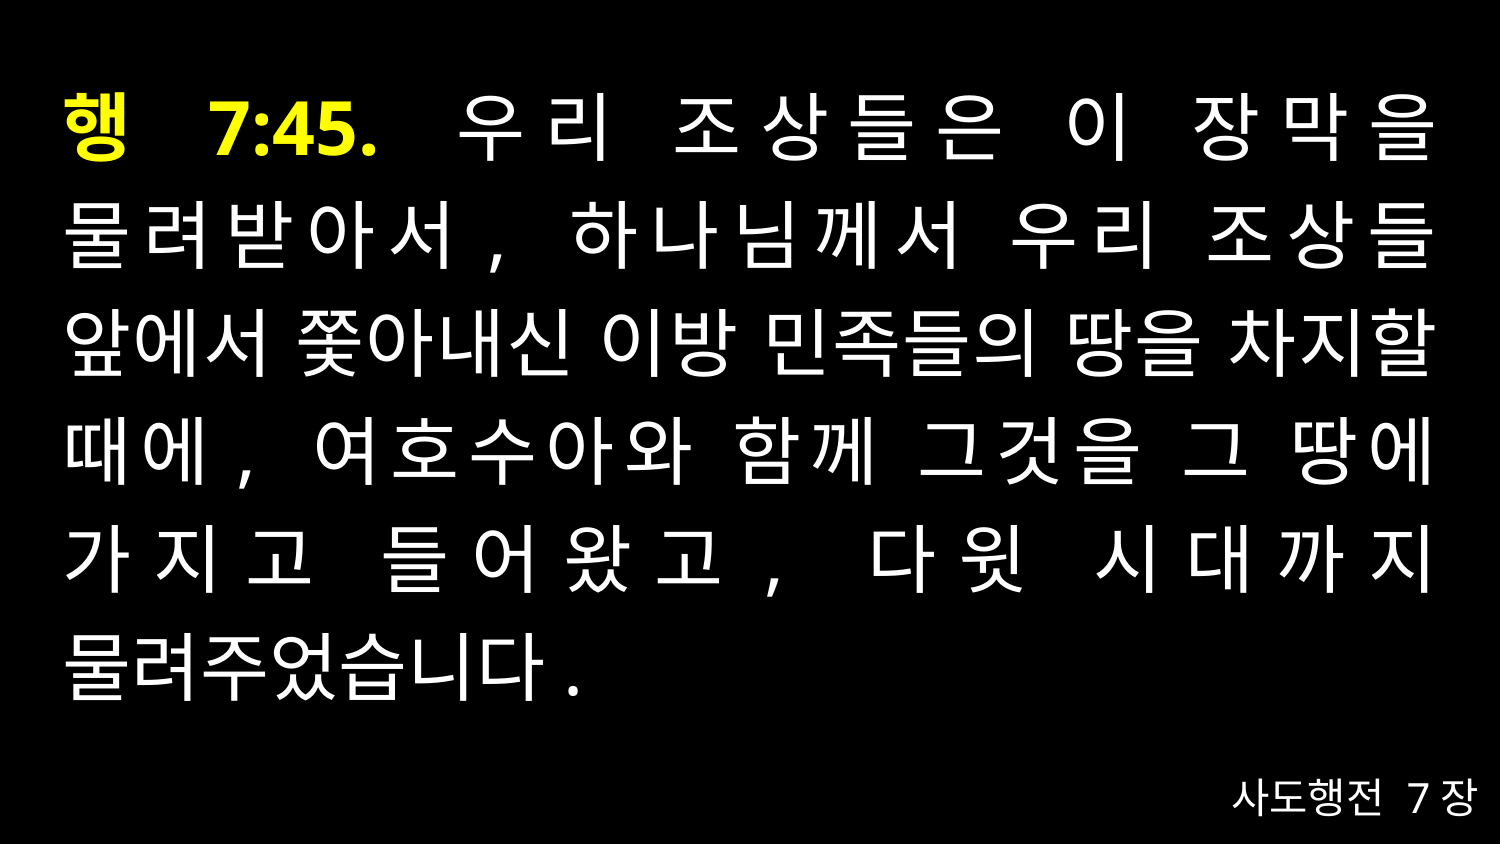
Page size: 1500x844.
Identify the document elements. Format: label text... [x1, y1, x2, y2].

subtitle 사도행전 7장 [916, 770, 1500, 844]
title 행 7:45. 우리 조상들은 이 장막을 물려받아서, 하나님께서 우리 조상들 앞에서 쫓아내신 이방 민족들의 땅을 차지할 때에, 여호수아와 함께 그것을 그 땅에 가지고 들어왔고, 다윗 시대까지 물려주었습니다. [0, 0, 1500, 844]
